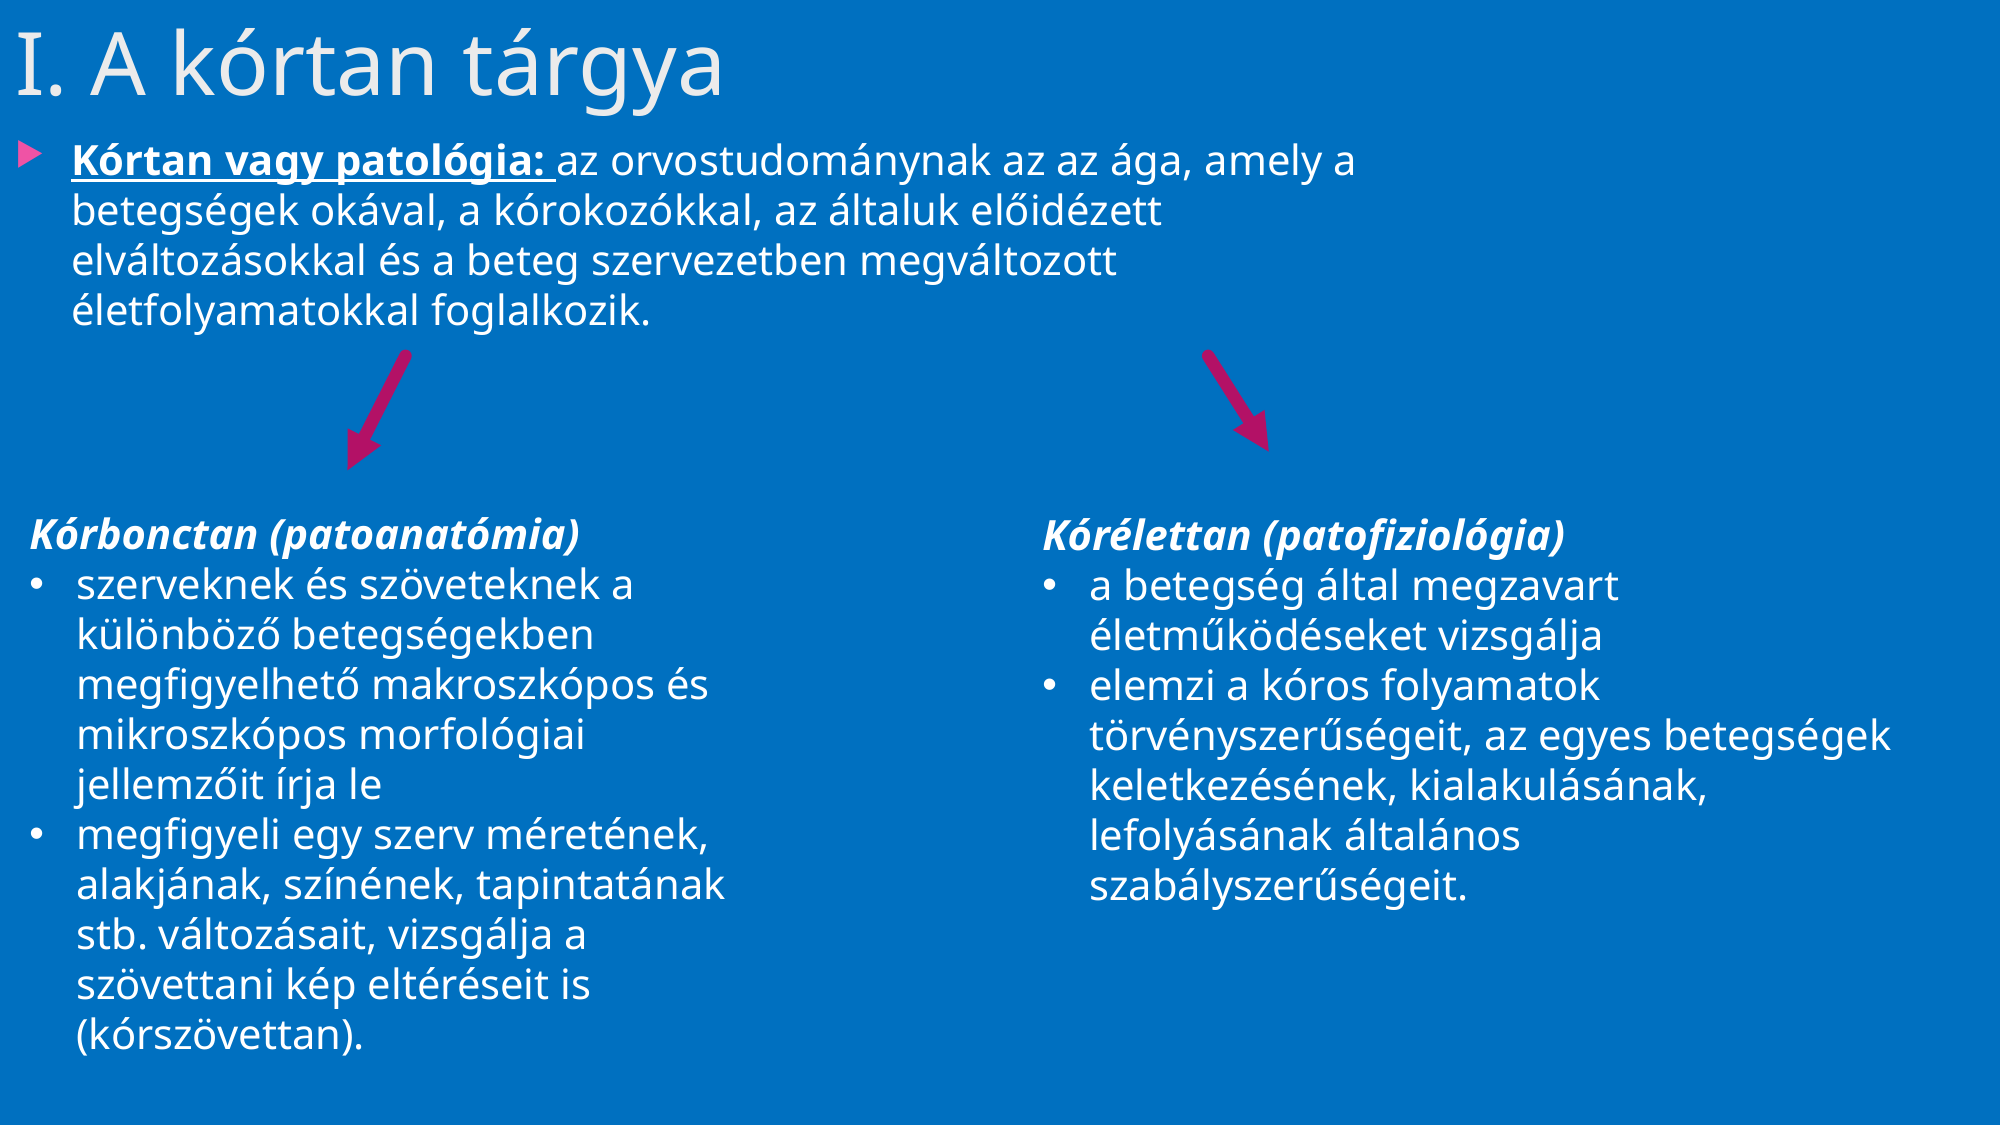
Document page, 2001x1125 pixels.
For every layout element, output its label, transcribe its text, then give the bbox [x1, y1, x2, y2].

list Kórtan vagy patológia: az orvostudománynak az az ága, amely a betegségek okával, a kórokozókkal, az általuk előidézett elváltozásokkal és a beteg szervezetben megváltozott életfolyamatokkal foglalkozik. [0, 126, 1468, 375]
text_box Kórélettan (patofiziológia) a betegség által megzavart életműködéseket vizsgálja elemzi a kóros folyamatok törvényszerűségeit, az egyes betegségek keletkezésének, kialakulá­sának, lefolyásának általános szabályszerűségeit. [1027, 501, 1908, 917]
text_box Kórbonctan (patoanatómia) szerveknek és szöveteknek a különböző betegsé­gekben megfigyelhető makroszkópos és mikroszkópos morfológiai jellemzőit írja le megfigyeli egy szerv méretének, alakjának, színének, tapintatának stb. változásait, vizsgálja a szövettani kép eltéréseit is (kórszövettan). [14, 500, 797, 1066]
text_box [1207, 355, 1270, 452]
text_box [347, 355, 406, 471]
title I. A kórtan tárgya [0, 0, 1543, 230]
